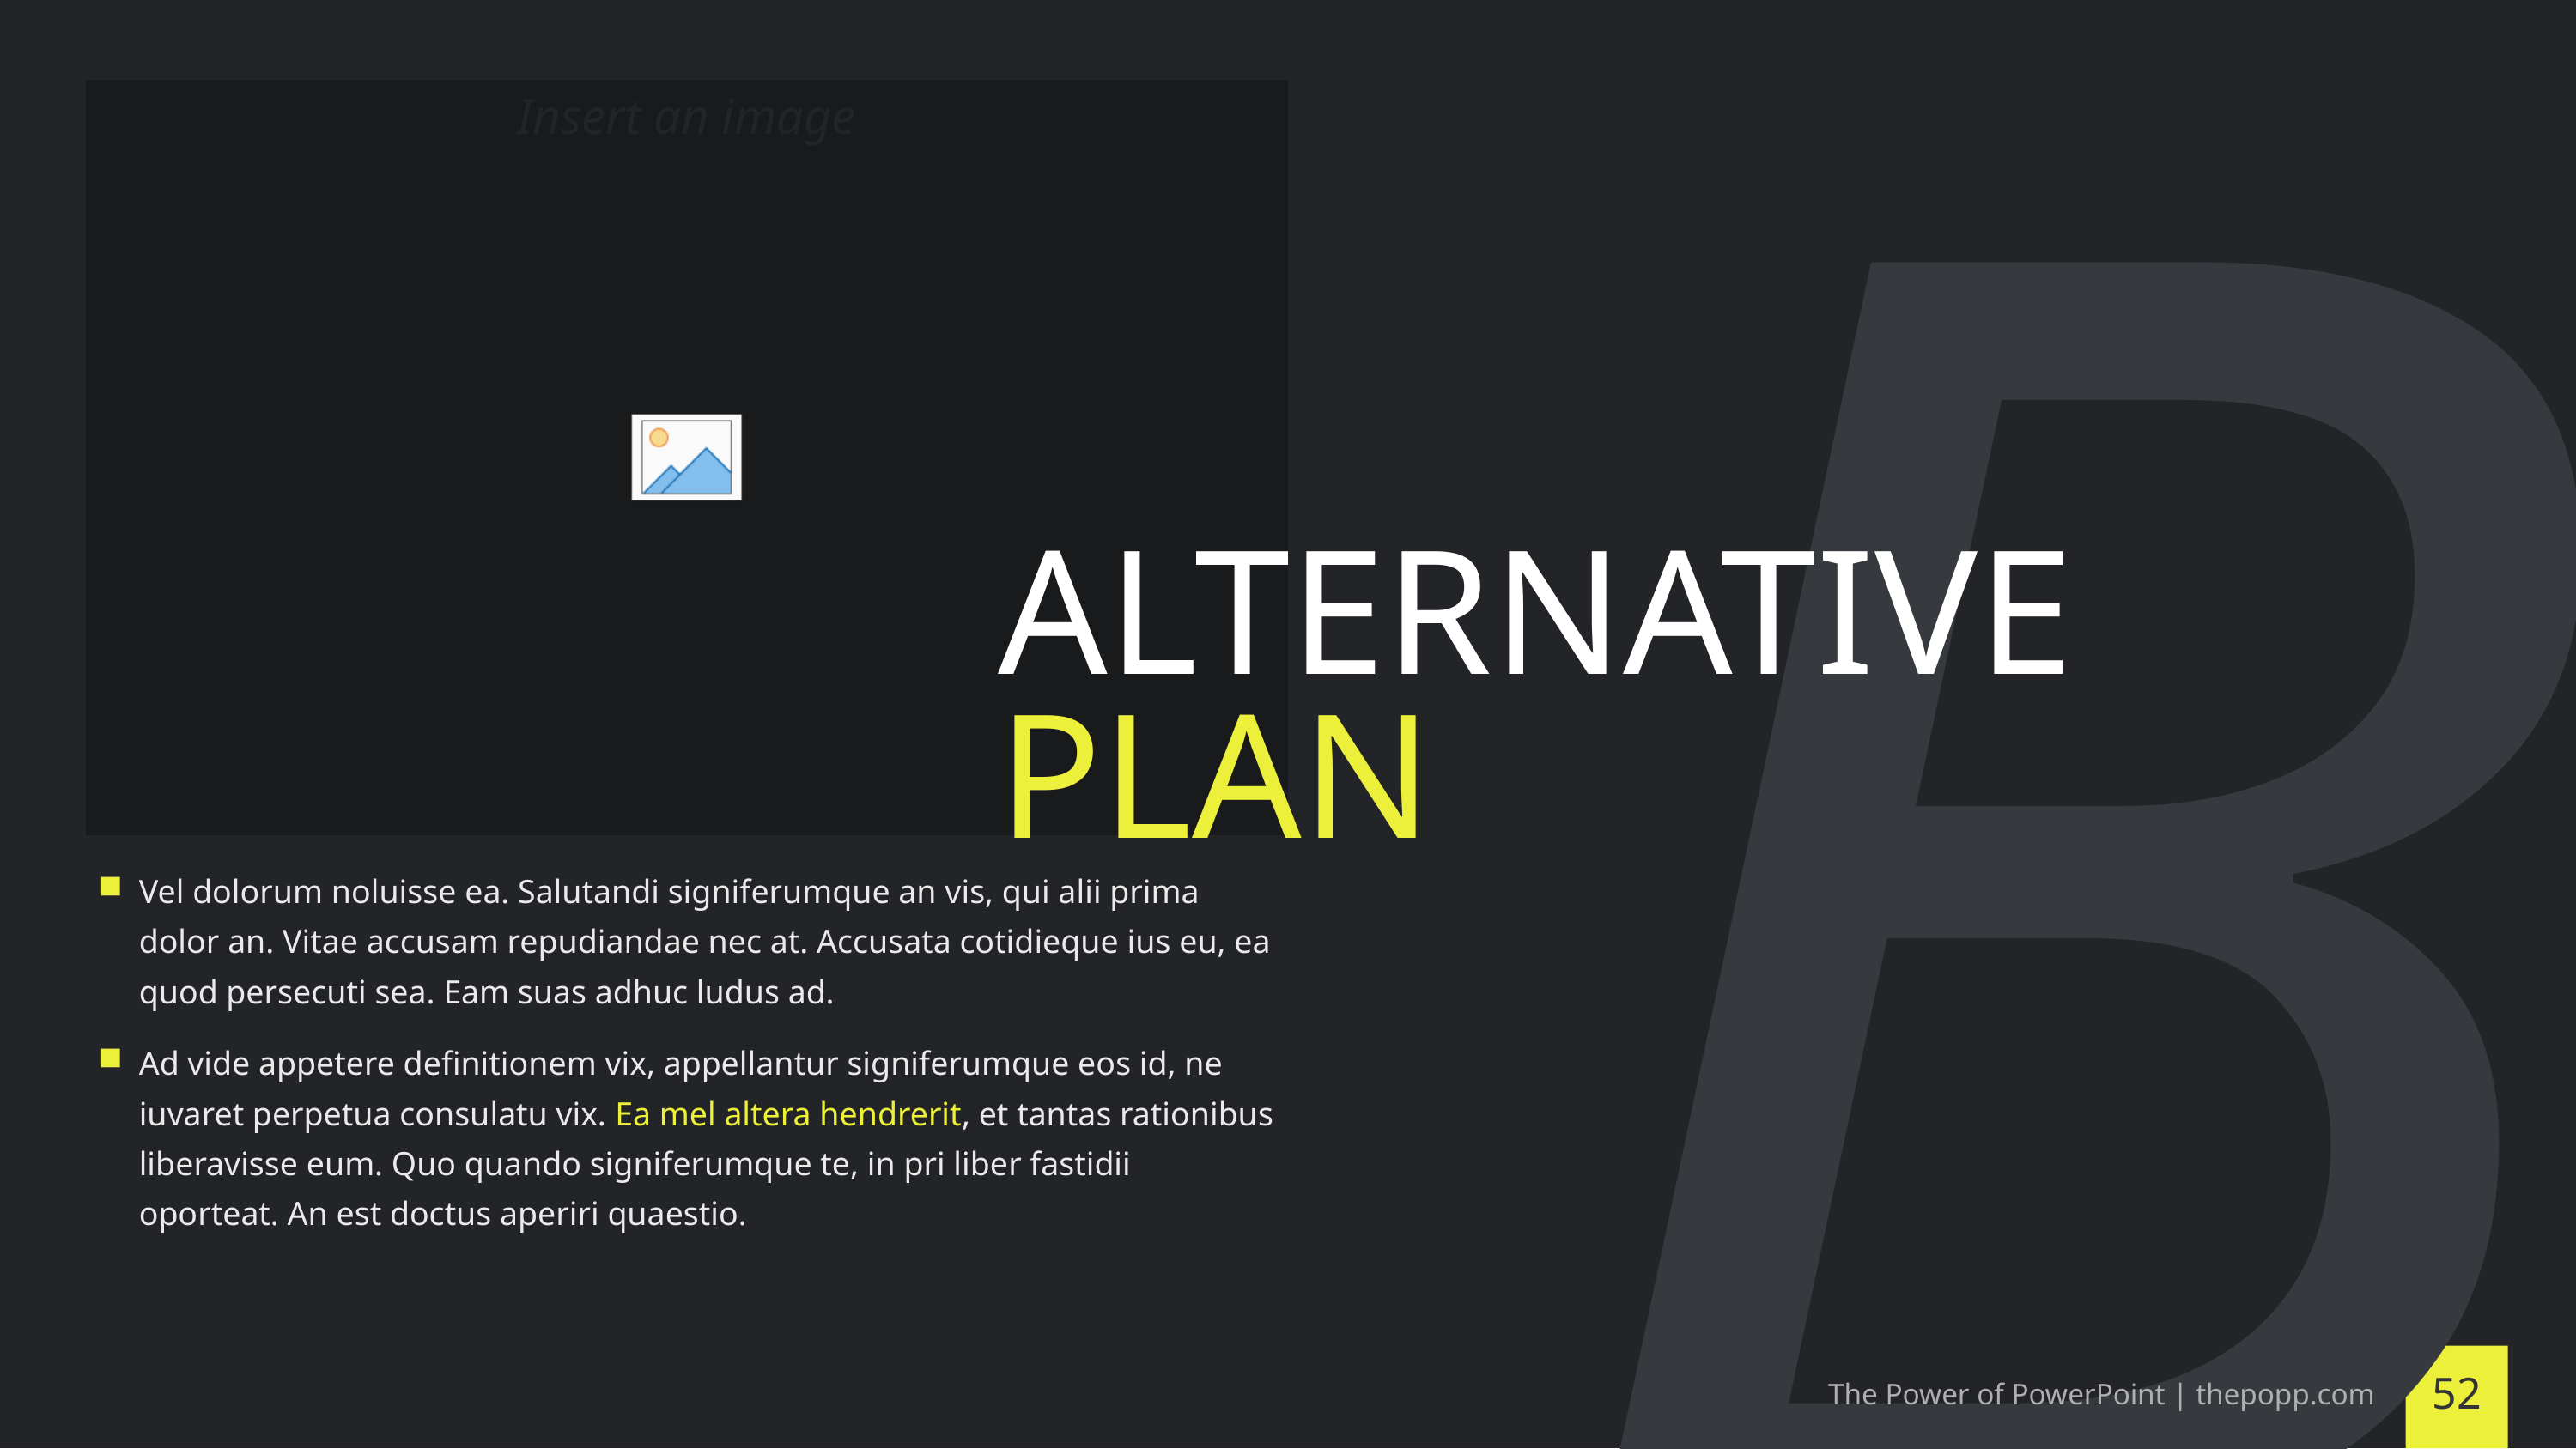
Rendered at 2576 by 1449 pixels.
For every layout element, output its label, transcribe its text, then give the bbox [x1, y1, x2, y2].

list Vel dolorum noluisse ea. Salutandi signiferumque an vis, qui alii prima dolor an. Vitae accusam repudiandae nec at. Accusata cotidieque ius eu, ea quod persecuti sea. Eam suas adhuc ludus ad. Ad vide appetere definitionem vix, appellantur signiferumque eos id, ne iuvaret perpetua consulatu vix. Ea mel altera hendrerit, et tantas rationibus liberavisse eum. Quo quando signiferumque te, in pri liber fastidii oporteat. An est doctus aperiri quaestio. [85, 852, 1288, 1290]
title ALTERNATIVE PLAN [985, 283, 2405, 878]
picture [85, 79, 1288, 835]
slide_number 52 [2404, 1356, 2509, 1434]
footer The Power of PowerPoint | thepopp.com [1519, 1356, 2389, 1434]
